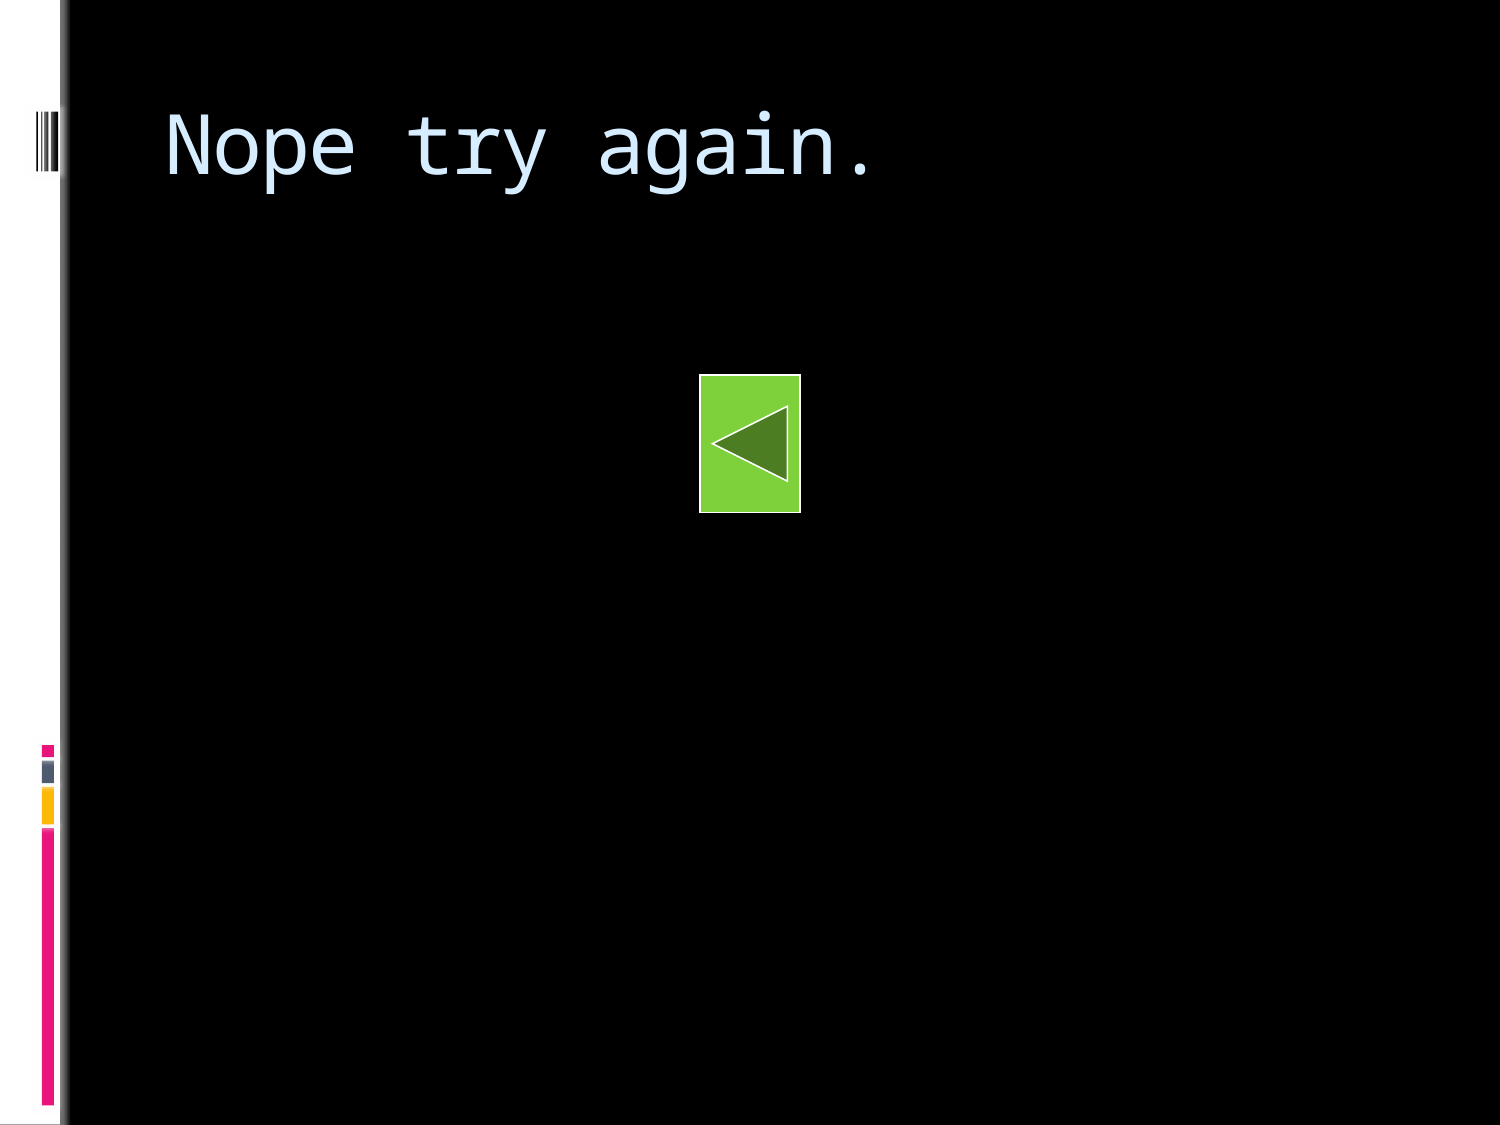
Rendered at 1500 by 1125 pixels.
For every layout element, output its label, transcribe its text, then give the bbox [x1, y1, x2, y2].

text_box [699, 374, 800, 513]
title Nope try again. [150, 83, 1425, 234]
